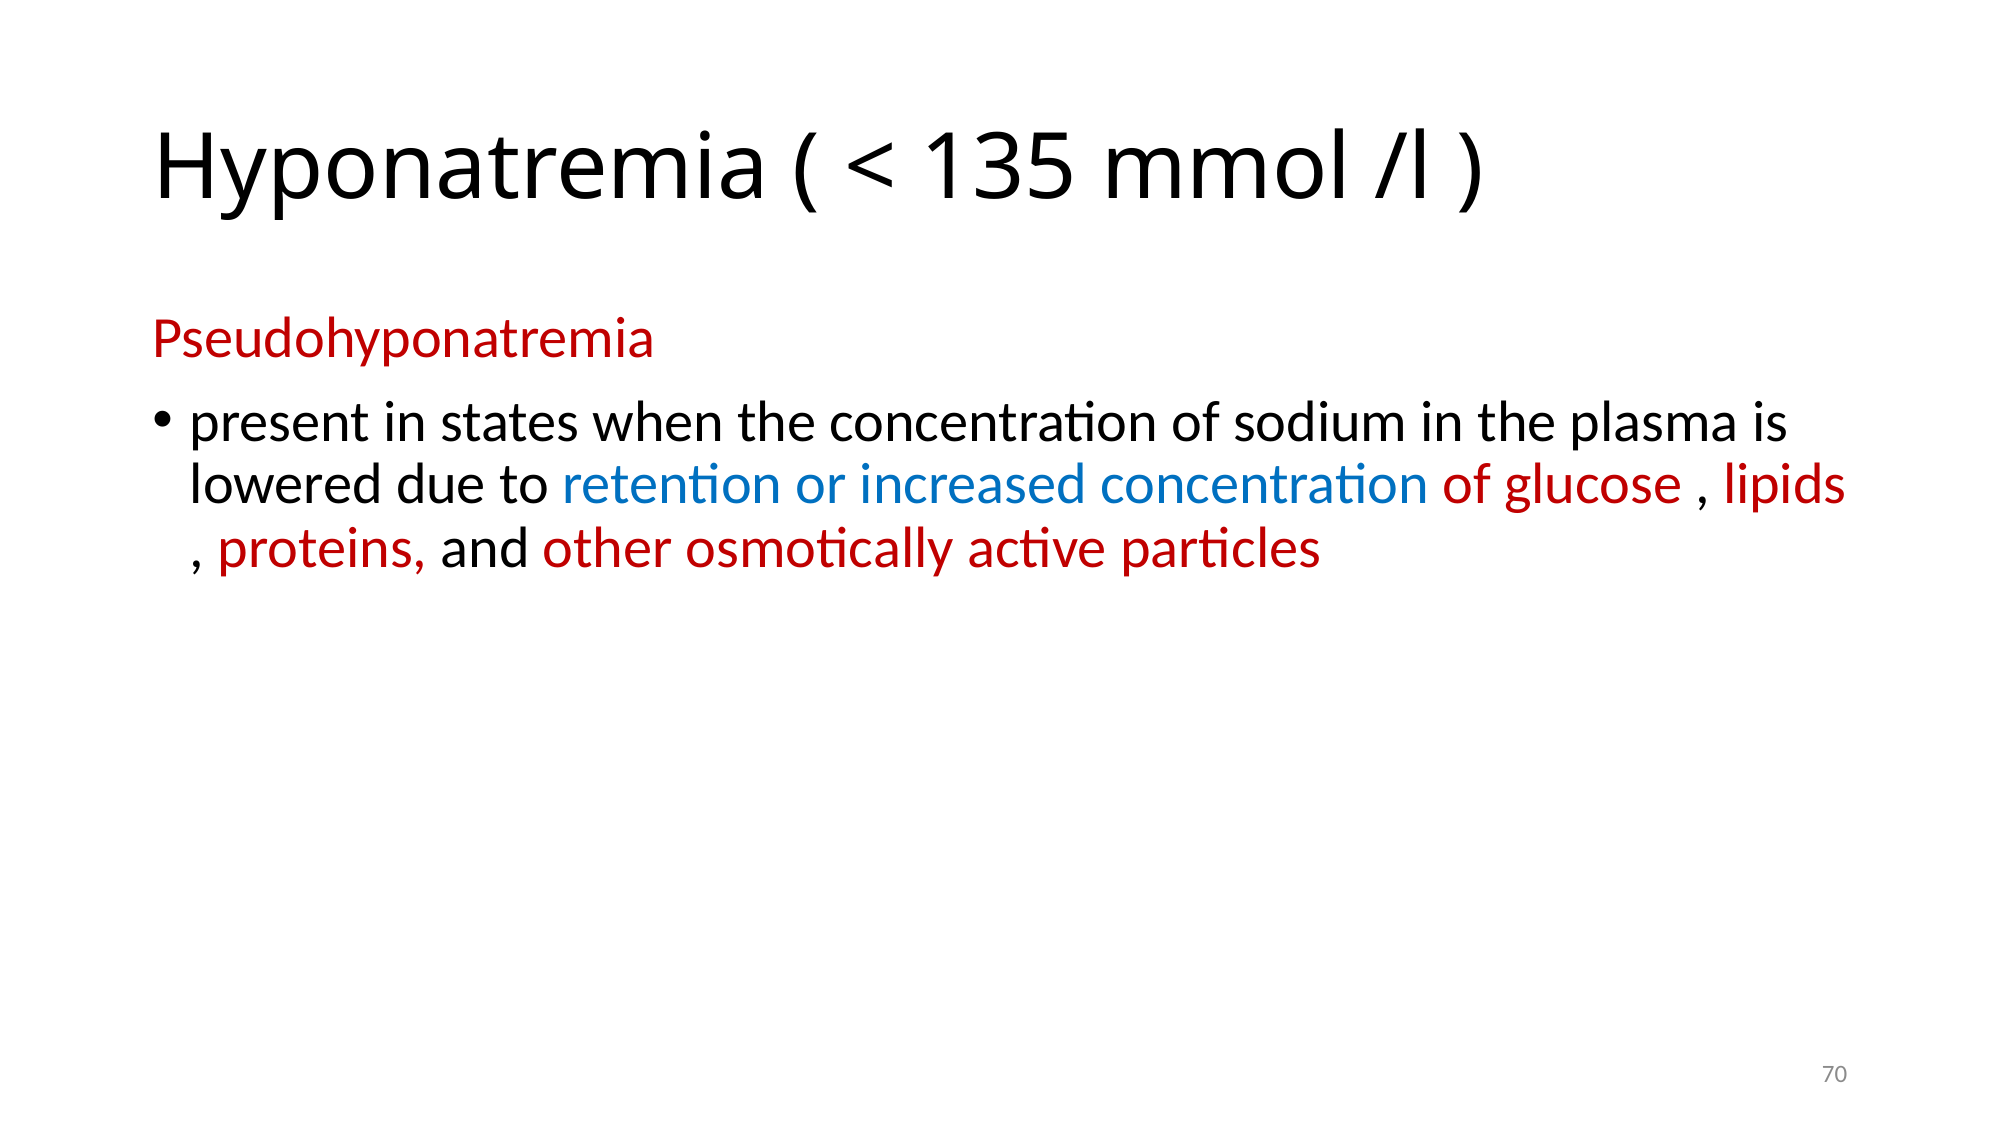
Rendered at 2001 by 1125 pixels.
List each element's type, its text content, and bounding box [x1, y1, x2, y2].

list Pseudohyponatremia present in states when the concentration of sodium in the plasma is lowered due to retention or increased concentration of glucose , lipids , proteins, and other osmotically active particles [137, 299, 1863, 1014]
title Hyponatremia ( < 135 mmol /l ) [137, 59, 1863, 278]
slide_number 70 [1412, 1042, 1863, 1103]
